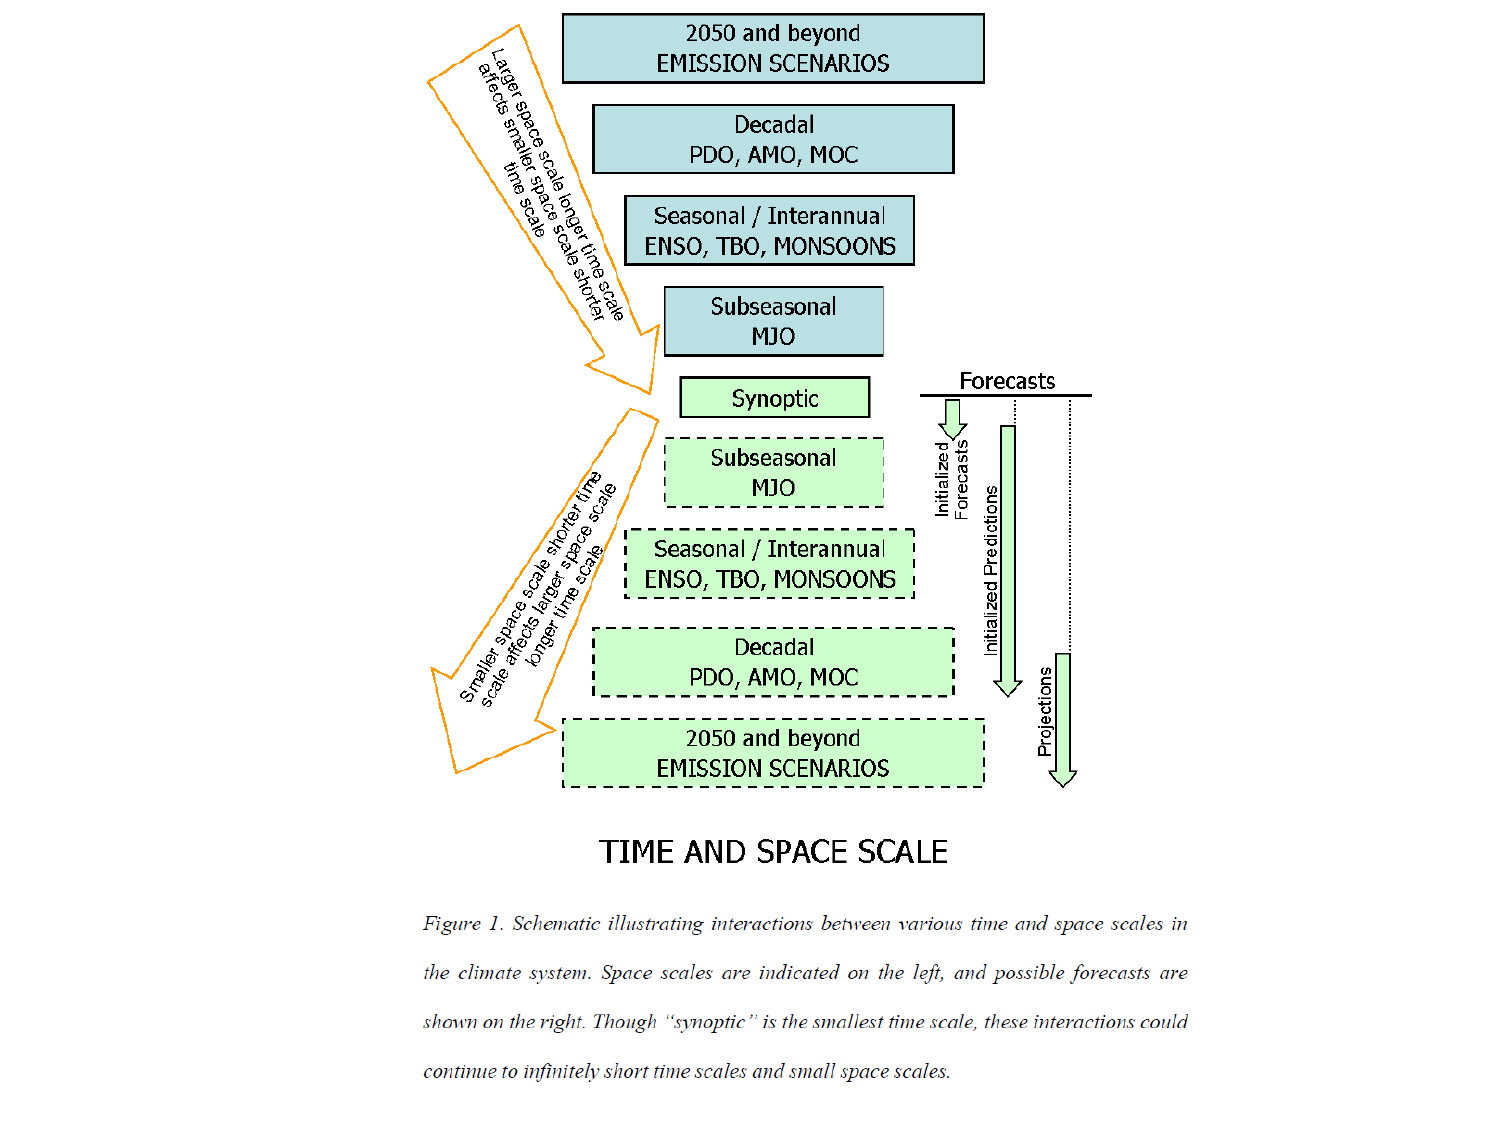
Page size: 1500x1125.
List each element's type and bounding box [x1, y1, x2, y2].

picture [349, 0, 1213, 1092]
